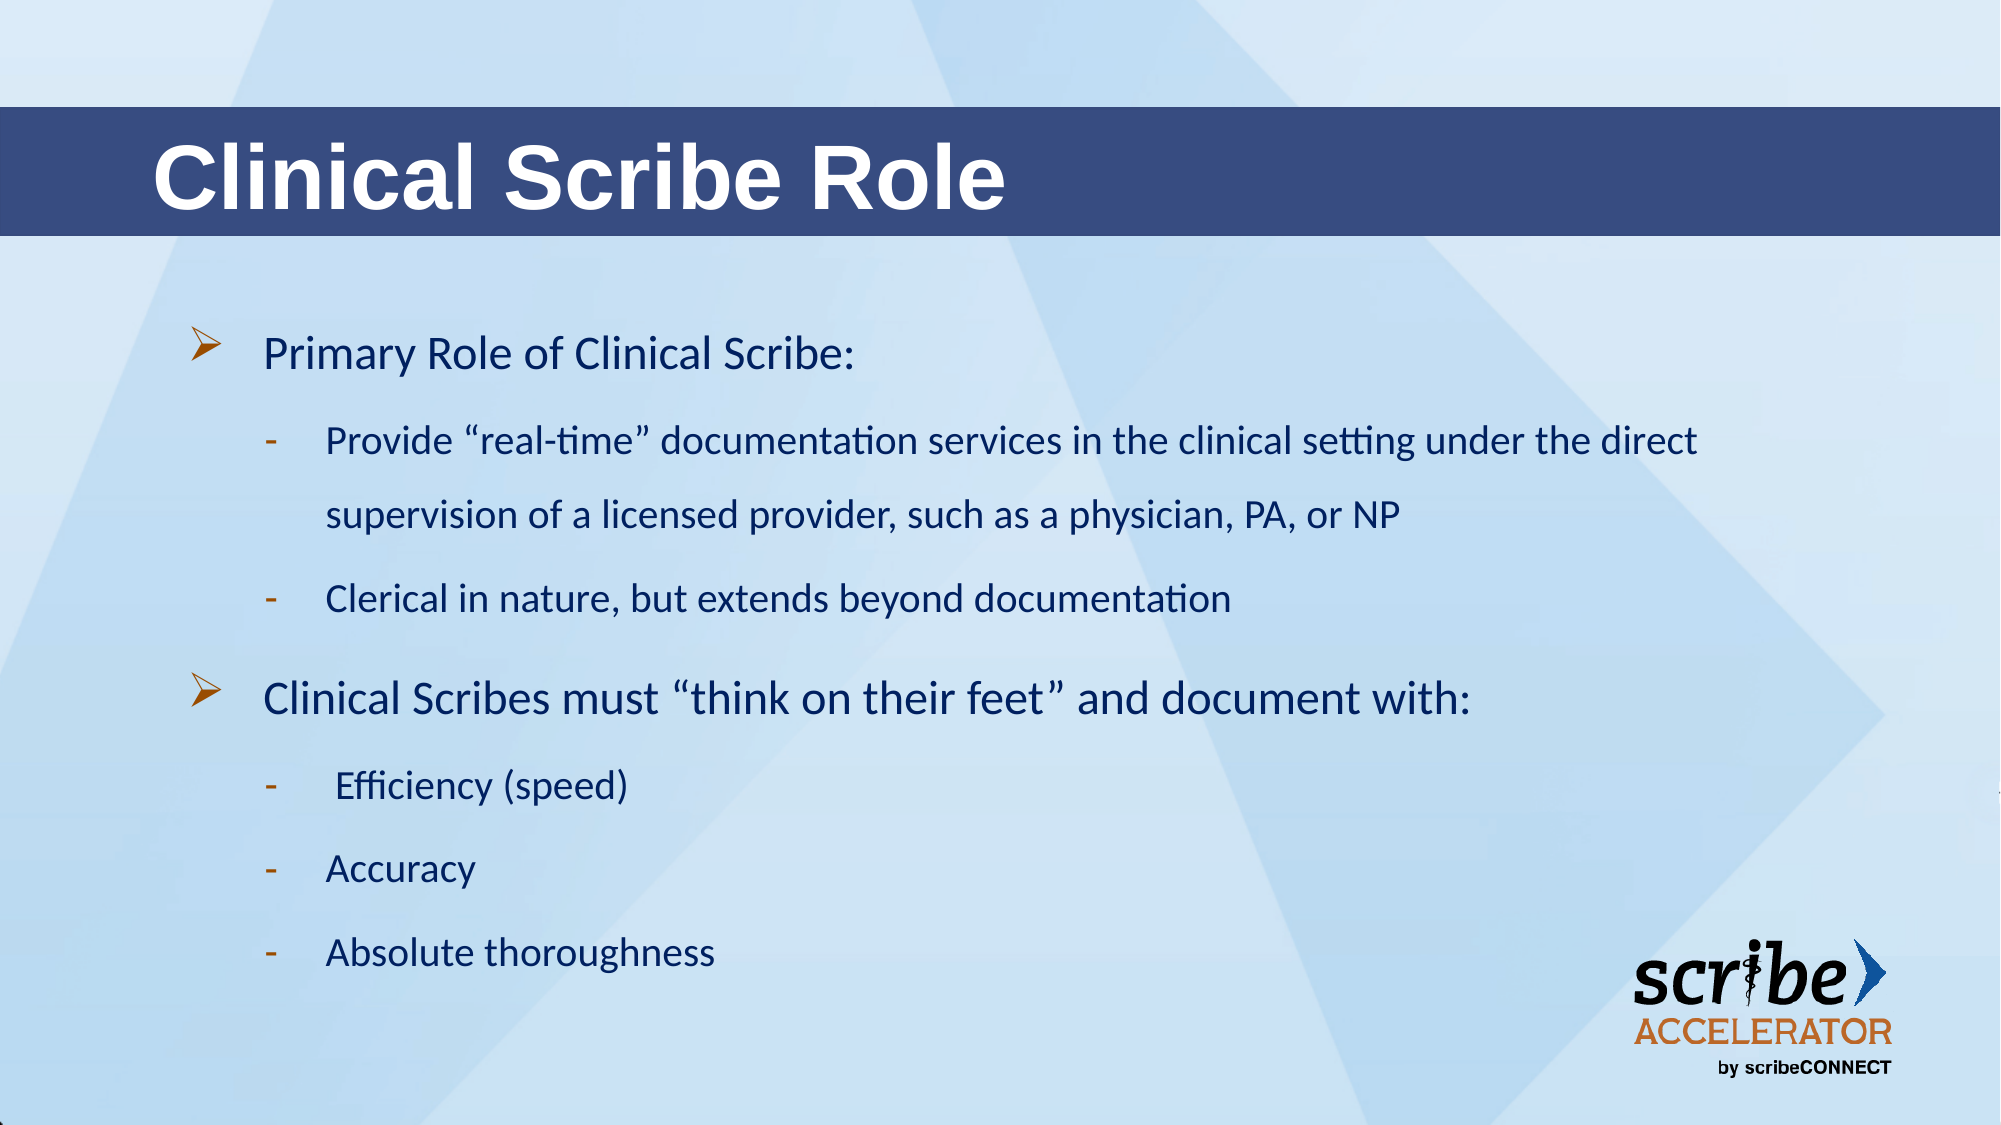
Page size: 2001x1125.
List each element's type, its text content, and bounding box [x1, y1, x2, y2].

list Primary Role of Clinical Scribe: Provide “real-time” documentation services in the clinical setting under the direct supervision of a licensed provider, such as a physician, PA, or NP Clerical in nature, but extends beyond documentation Clinical Scribes must “think on their feet” and document with: Efficiency (speed) Accuracy Absolute thoroughness [164, 277, 1836, 992]
picture [0, 236, 2001, 1125]
picture [0, 0, 2001, 107]
text_box [1759, 956, 2000, 1125]
title Clinical Scribe Role [137, 70, 1863, 289]
